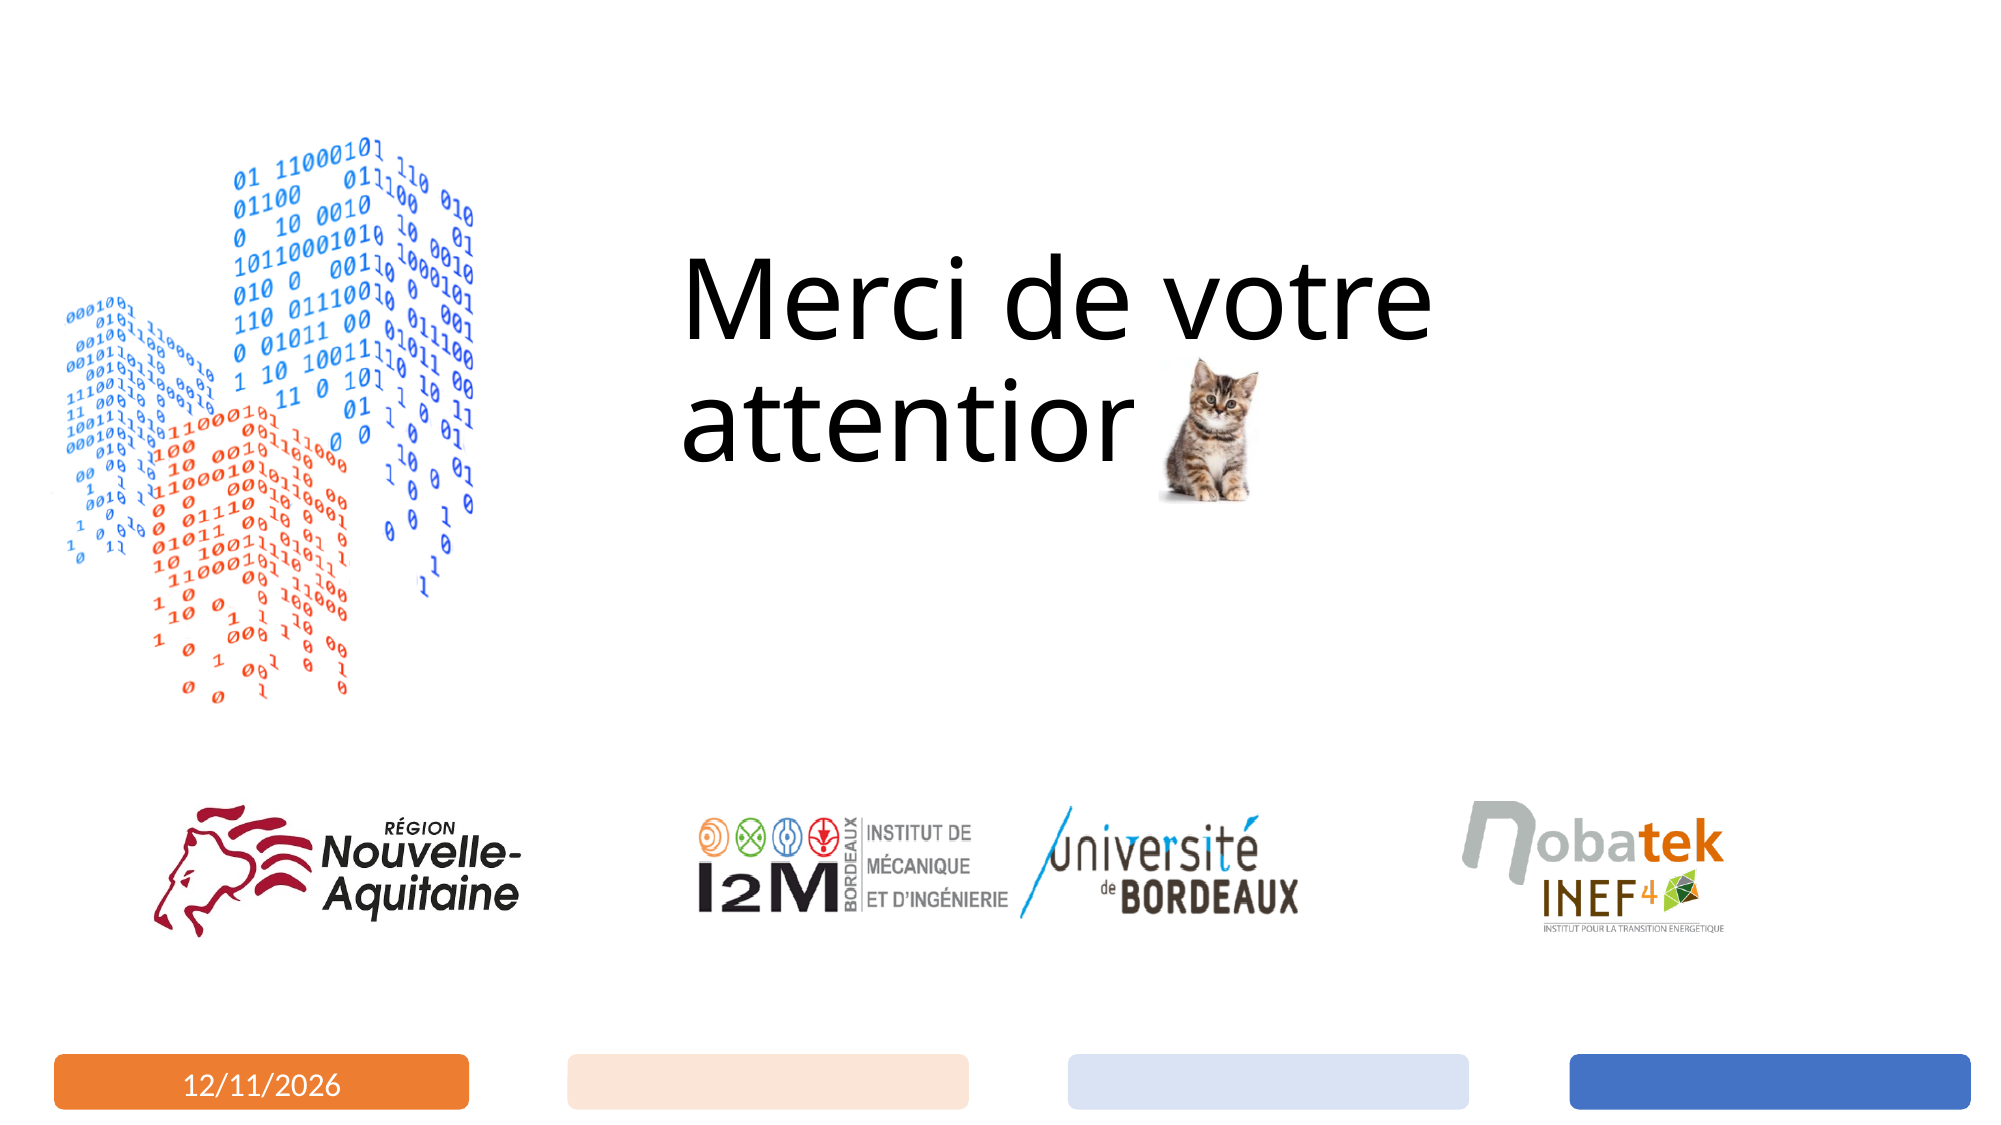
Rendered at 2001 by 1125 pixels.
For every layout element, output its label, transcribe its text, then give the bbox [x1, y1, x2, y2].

title Merci de votre attention [664, 234, 1776, 495]
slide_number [54, 1056, 470, 1110]
picture [1462, 801, 1724, 934]
picture [1134, 356, 1283, 504]
picture [684, 805, 1312, 930]
picture [3, 93, 545, 987]
